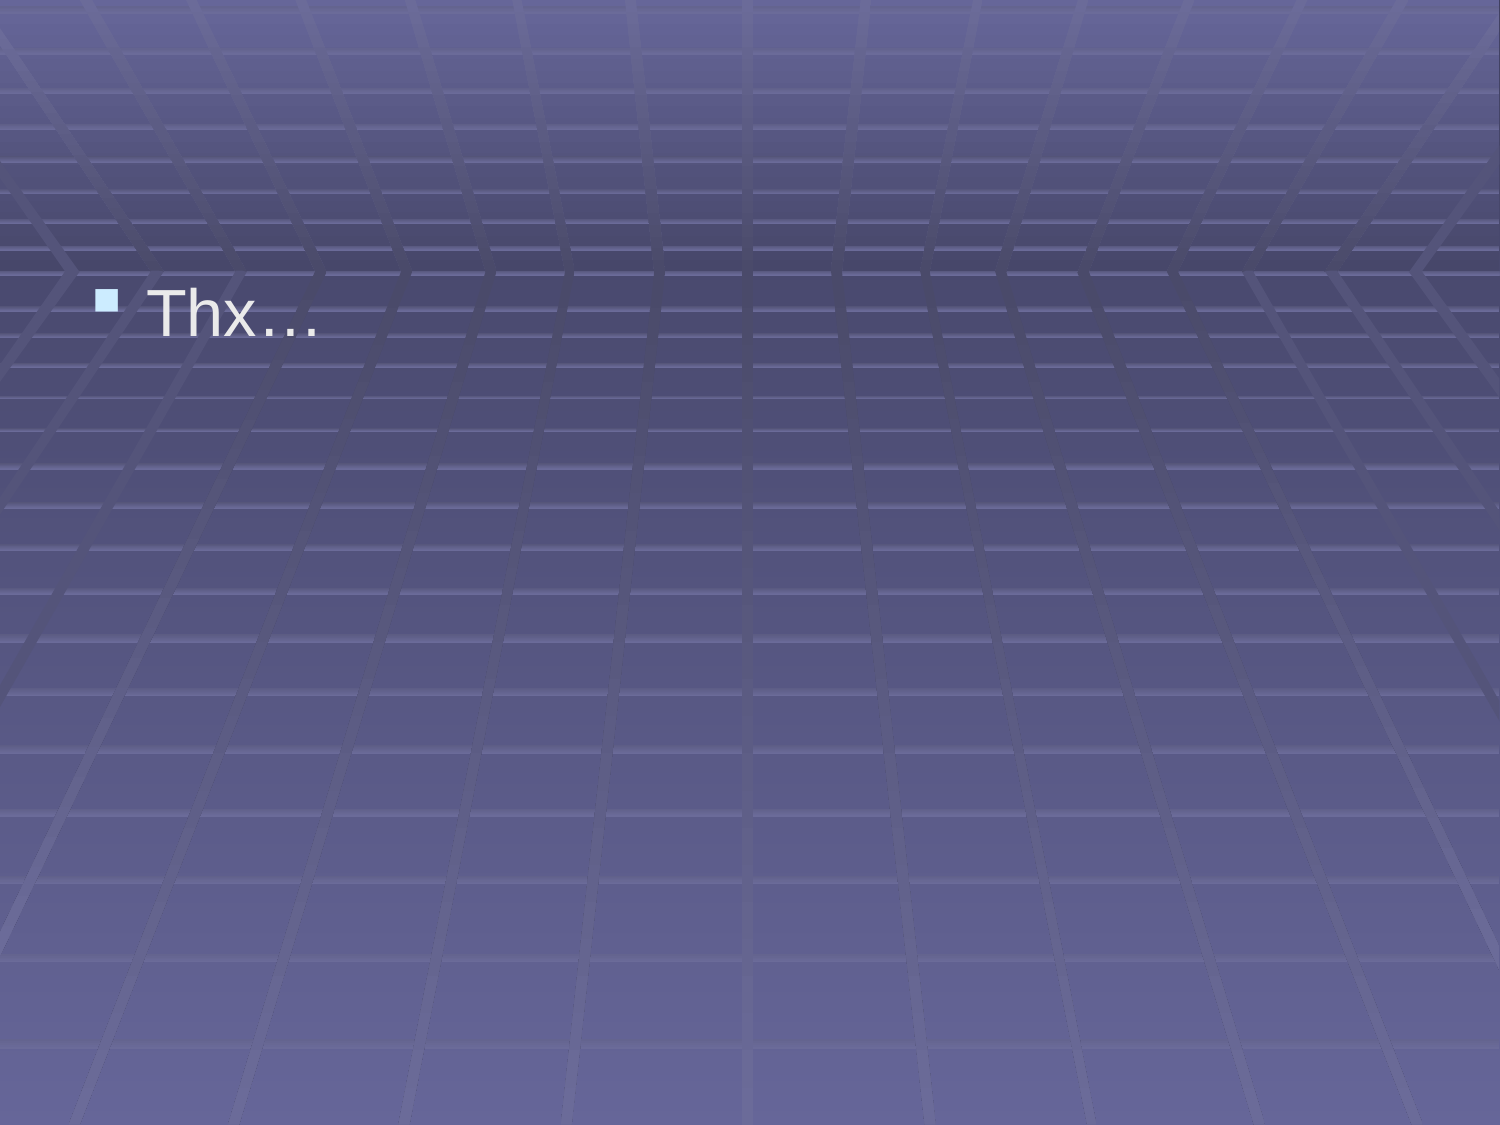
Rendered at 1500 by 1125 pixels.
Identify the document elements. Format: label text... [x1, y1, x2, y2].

list Thx… [74, 261, 738, 1001]
